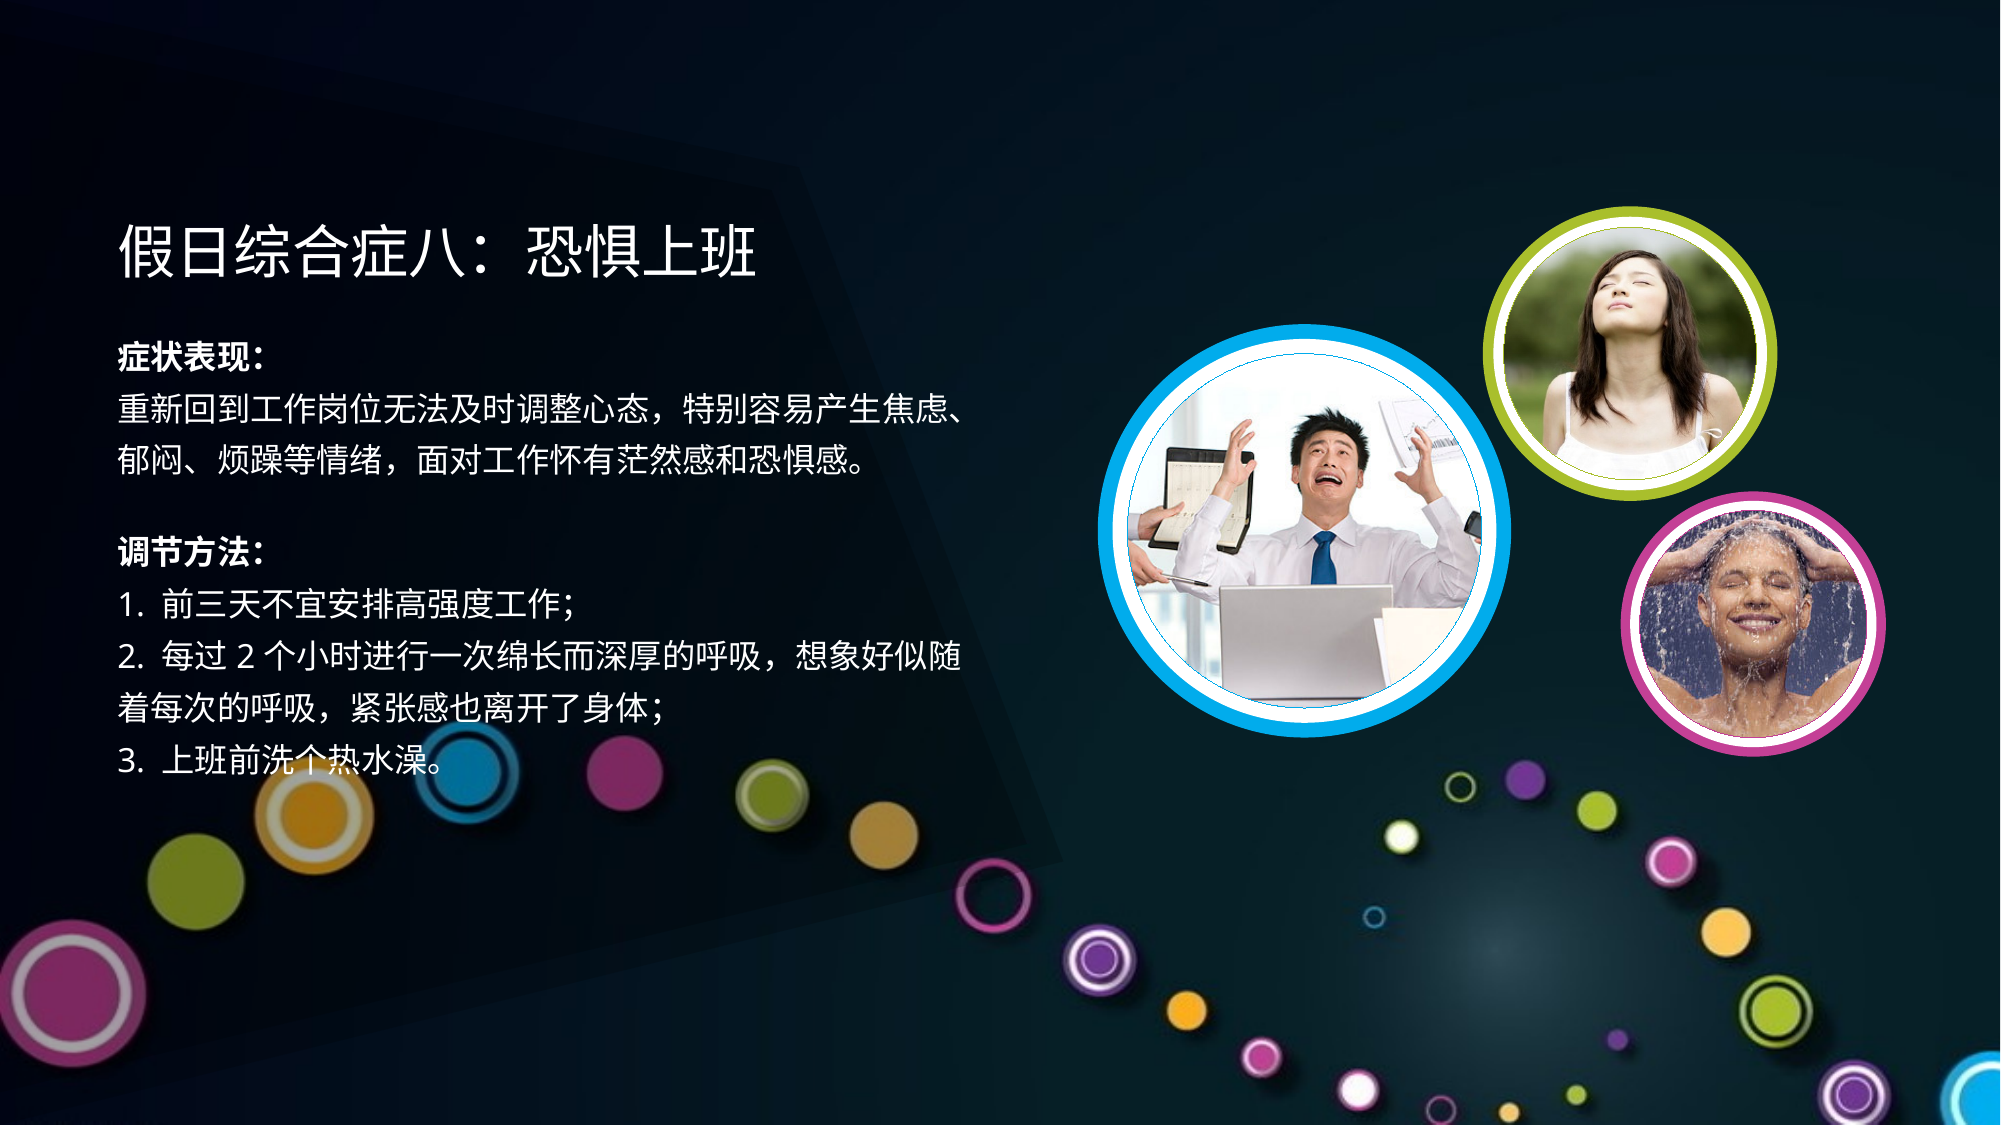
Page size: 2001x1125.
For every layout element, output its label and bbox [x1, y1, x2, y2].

picture [1064, 0, 2001, 1125]
text_box [1620, 491, 1886, 757]
text_box [0, 0, 1064, 1125]
text_box [1097, 324, 1512, 738]
text_box [1482, 206, 1778, 501]
